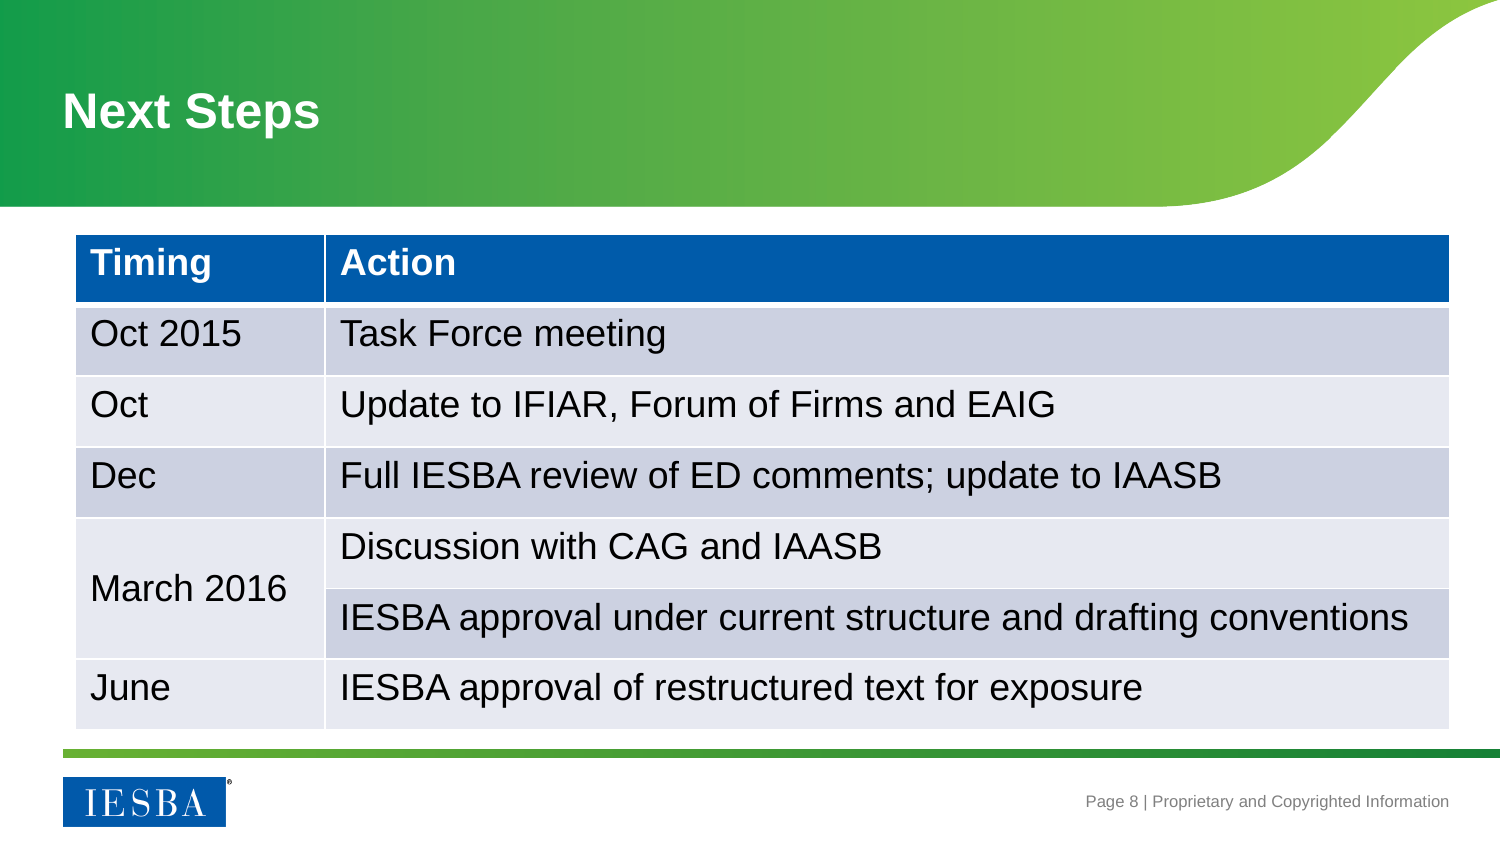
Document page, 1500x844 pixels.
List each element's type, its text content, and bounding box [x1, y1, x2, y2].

table_cell Discussion with CAG and IAASB [326, 519, 1449, 588]
table_cell IESBA approval under current structure and drafting conventions [326, 589, 1449, 658]
table_cell Full IESBA review of ED comments; update to IAASB [326, 448, 1449, 517]
table_cell Update to IFIAR, Forum of Firms and EAIG [326, 377, 1449, 446]
table_cell Oct [76, 377, 324, 446]
title Next Steps [62, 75, 1300, 142]
table_header Action [326, 235, 1449, 302]
table_header Timing [76, 235, 324, 302]
table_cell IESBA approval of restructured text for exposure [326, 660, 1449, 729]
table_cell Oct 2015 [76, 308, 324, 375]
table_cell March 2016 [76, 519, 324, 658]
picture [0, 0, 1500, 207]
table_cell Task Force meeting [326, 308, 1449, 375]
table_cell Dec [76, 448, 324, 517]
table_cell June [76, 660, 324, 729]
picture [63, 777, 232, 827]
